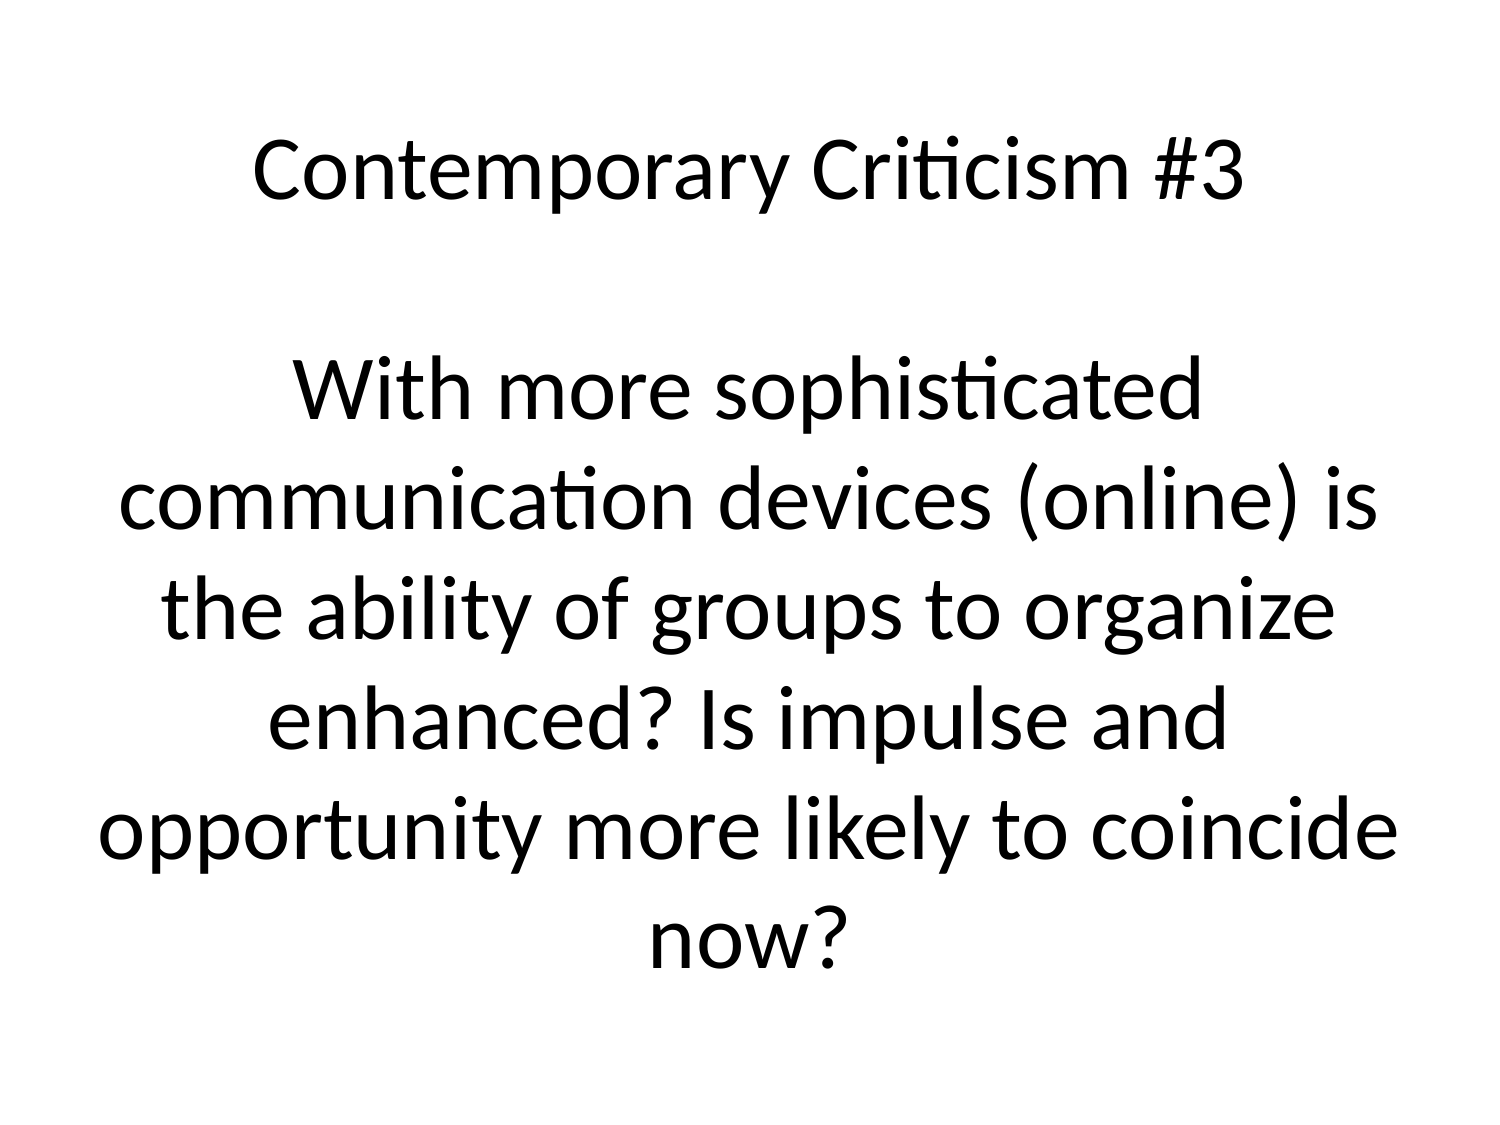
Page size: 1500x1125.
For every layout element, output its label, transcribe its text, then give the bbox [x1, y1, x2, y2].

title Contemporary Criticism #3 With more sophisticated communication devices (online) is the ability of groups to organize enhanced? Is impulse and opportunity more likely to coincide now? [74, 44, 1426, 1051]
